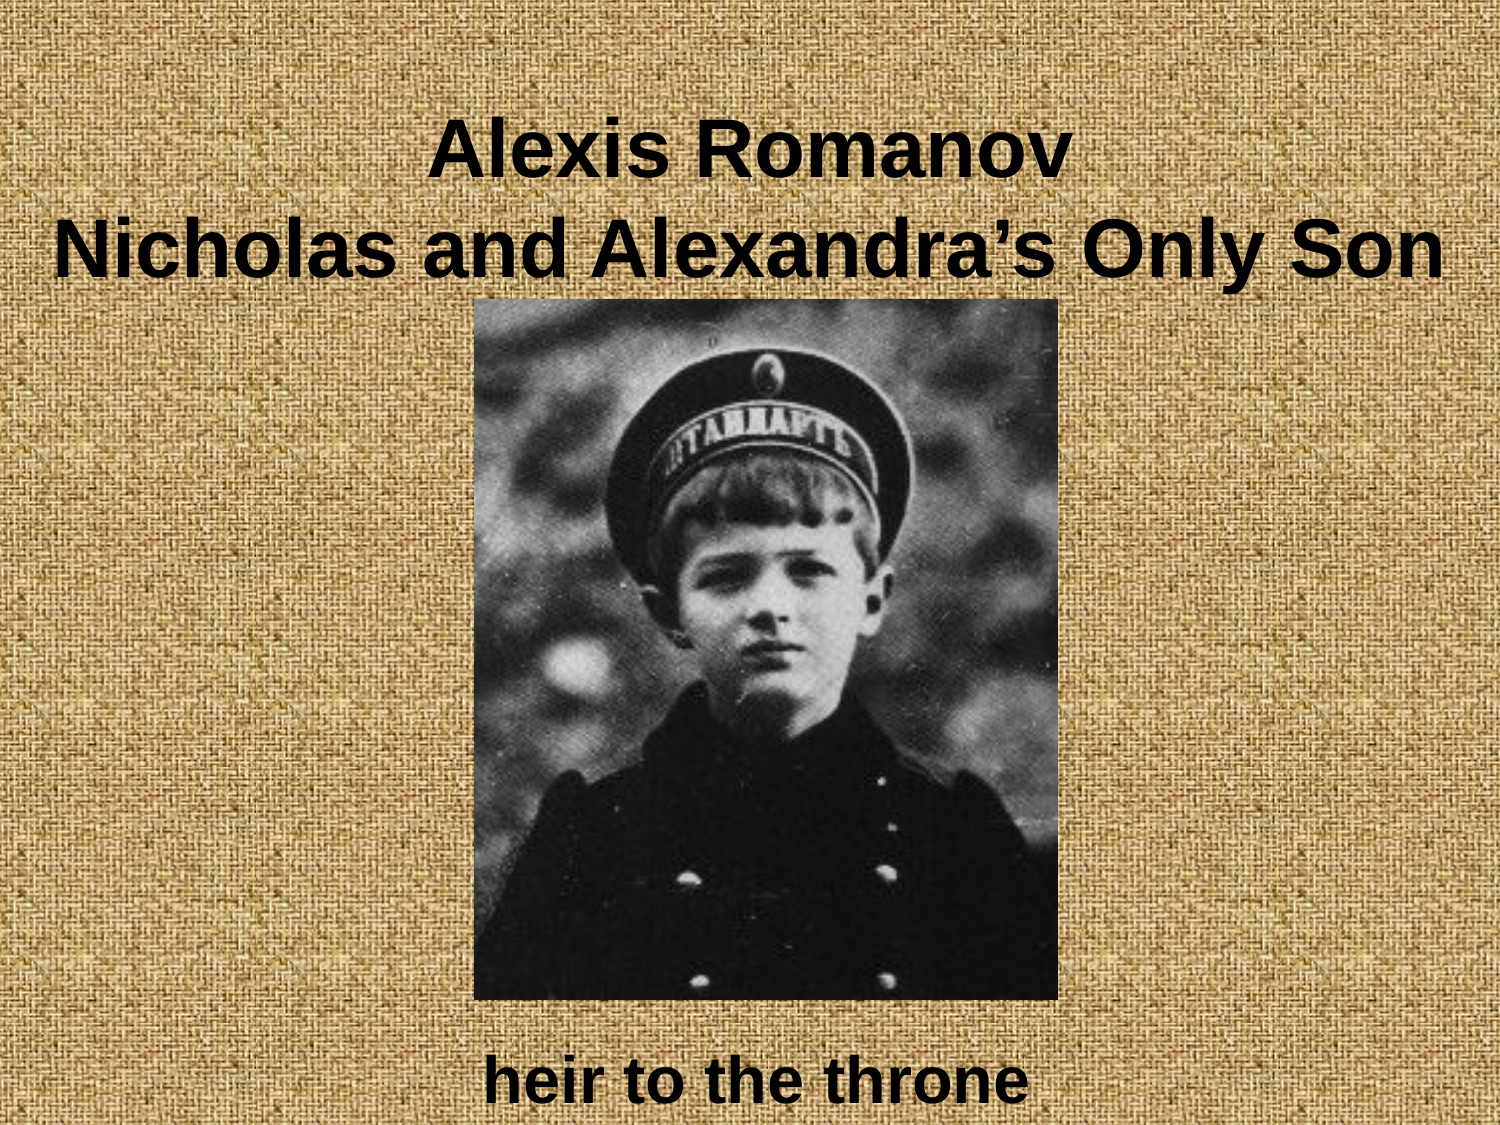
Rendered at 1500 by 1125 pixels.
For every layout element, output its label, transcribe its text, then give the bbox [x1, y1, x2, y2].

picture [0, 0, 1500, 99]
text_box heir to the throne [0, 1029, 1500, 1124]
title Alexis Romanov Nicholas and Alexandra’s Only Son [0, 99, 1500, 288]
picture [0, 288, 1500, 1029]
